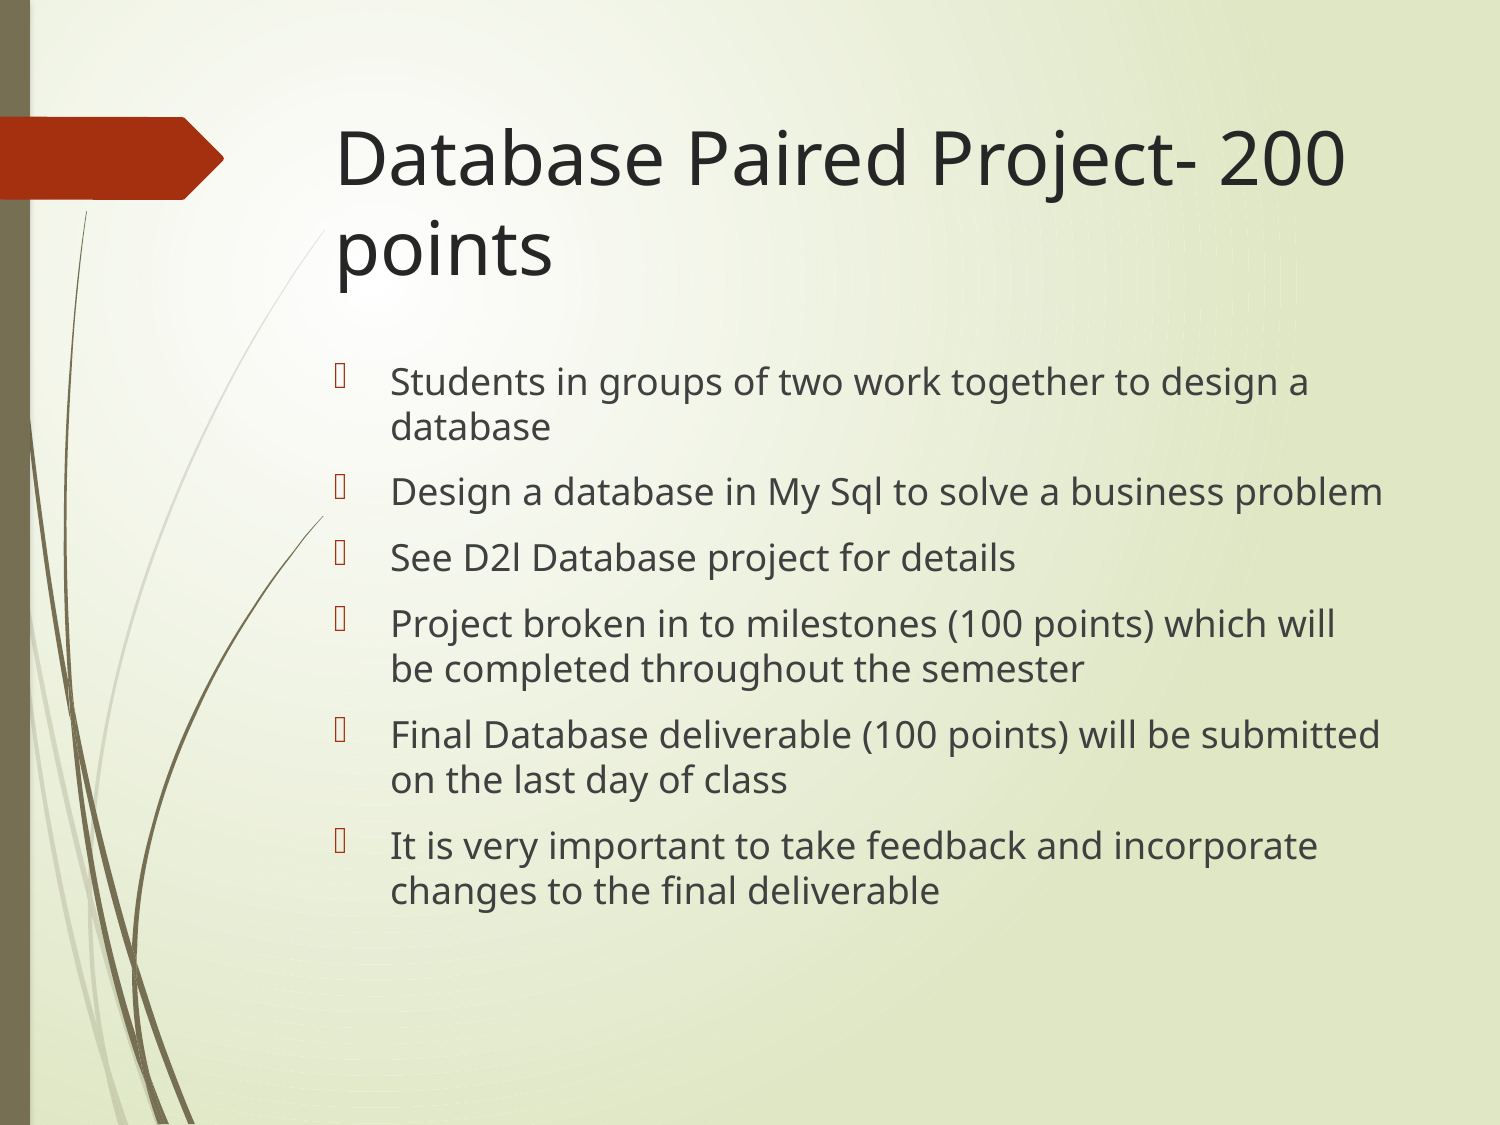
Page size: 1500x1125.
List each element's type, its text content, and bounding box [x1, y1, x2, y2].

list Students in groups of two work together to design a database Design a database in My Sql to solve a business problem See D2l Database project for details Project broken in to milestones (100 points) which will be completed throughout the semester Final Database deliverable (100 points) will be submitted on the last day of class It is very important to take feedback and incorporate changes to the final deliverable [318, 350, 1400, 970]
title Database Paired Project- 200 points [319, 102, 1400, 313]
